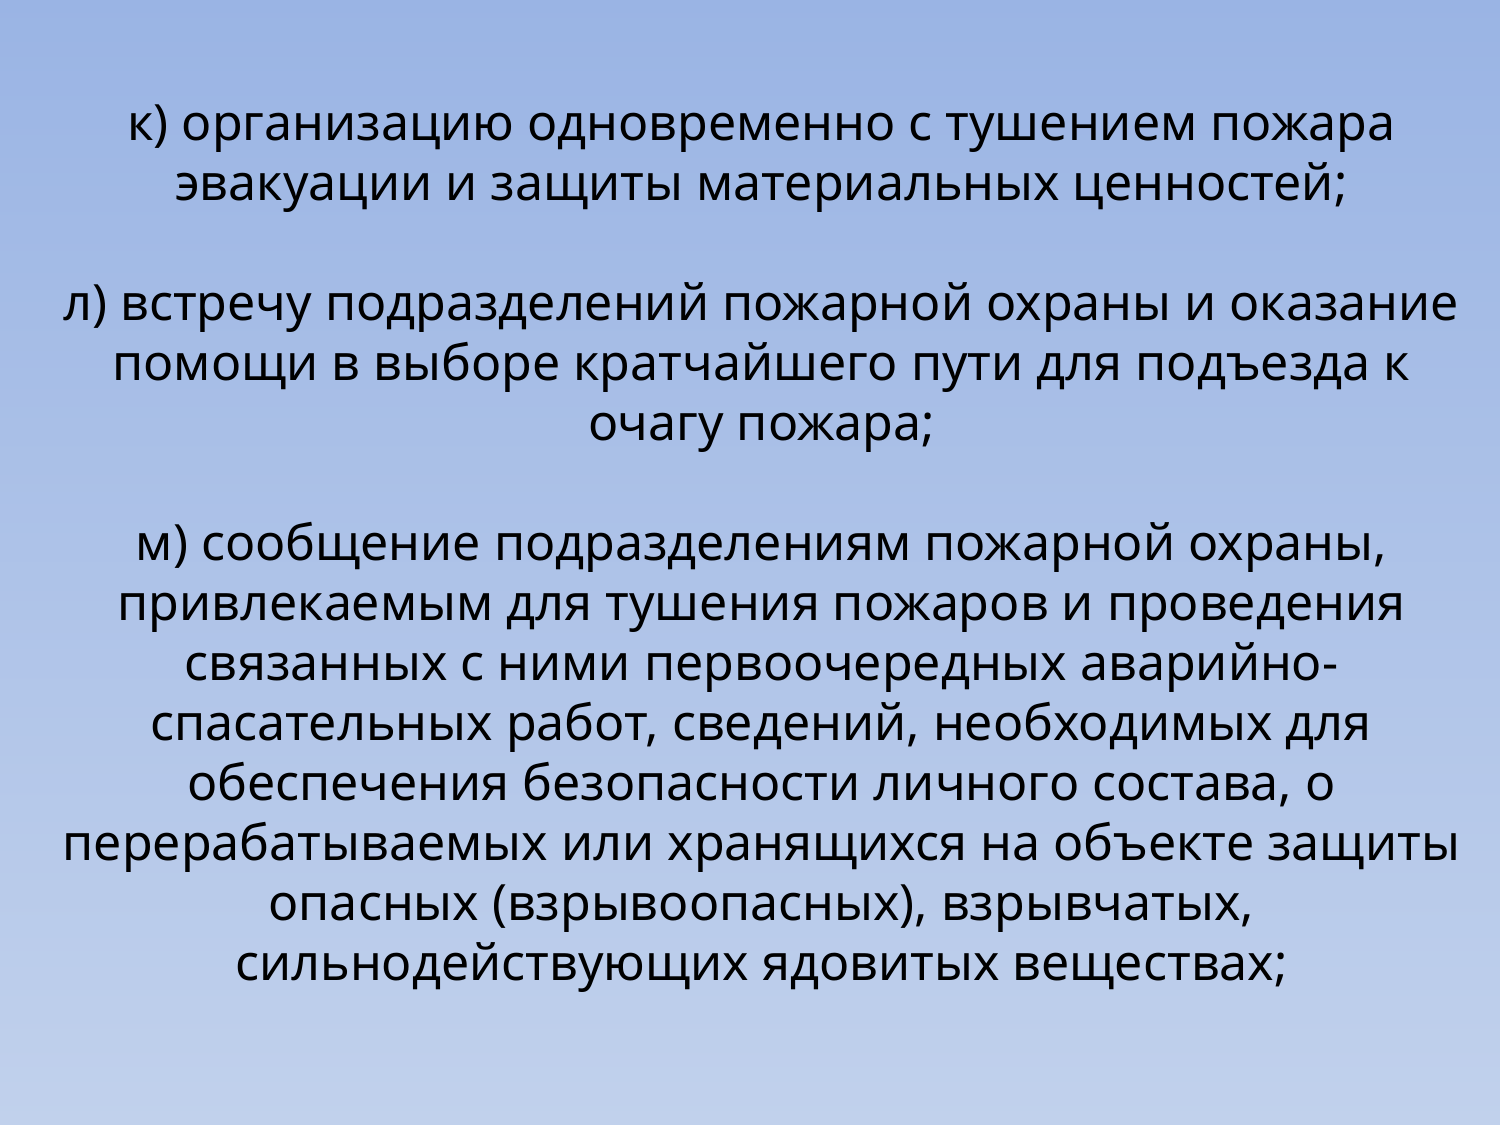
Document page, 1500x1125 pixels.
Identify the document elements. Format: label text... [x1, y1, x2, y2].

title к) организацию одновременно с тушением пожара эвакуации и защиты материальных ценностей; л) встречу подразделений пожарной охраны и оказание помощи в выборе кратчайшего пути для подъезда к очагу пожара; м) сообщение подразделениям пожарной охраны, привлекаемым для тушения пожаров и проведения связанных с ними первоочередных аварийно-спасательных работ, сведений, необходимых для обеспечения безопасности личного состава, о перерабатываемых или хранящихся на объекте защиты опасных (взрывоопасных), взрывчатых, сильнодействующих ядовитых веществах; [23, 0, 1500, 1125]
